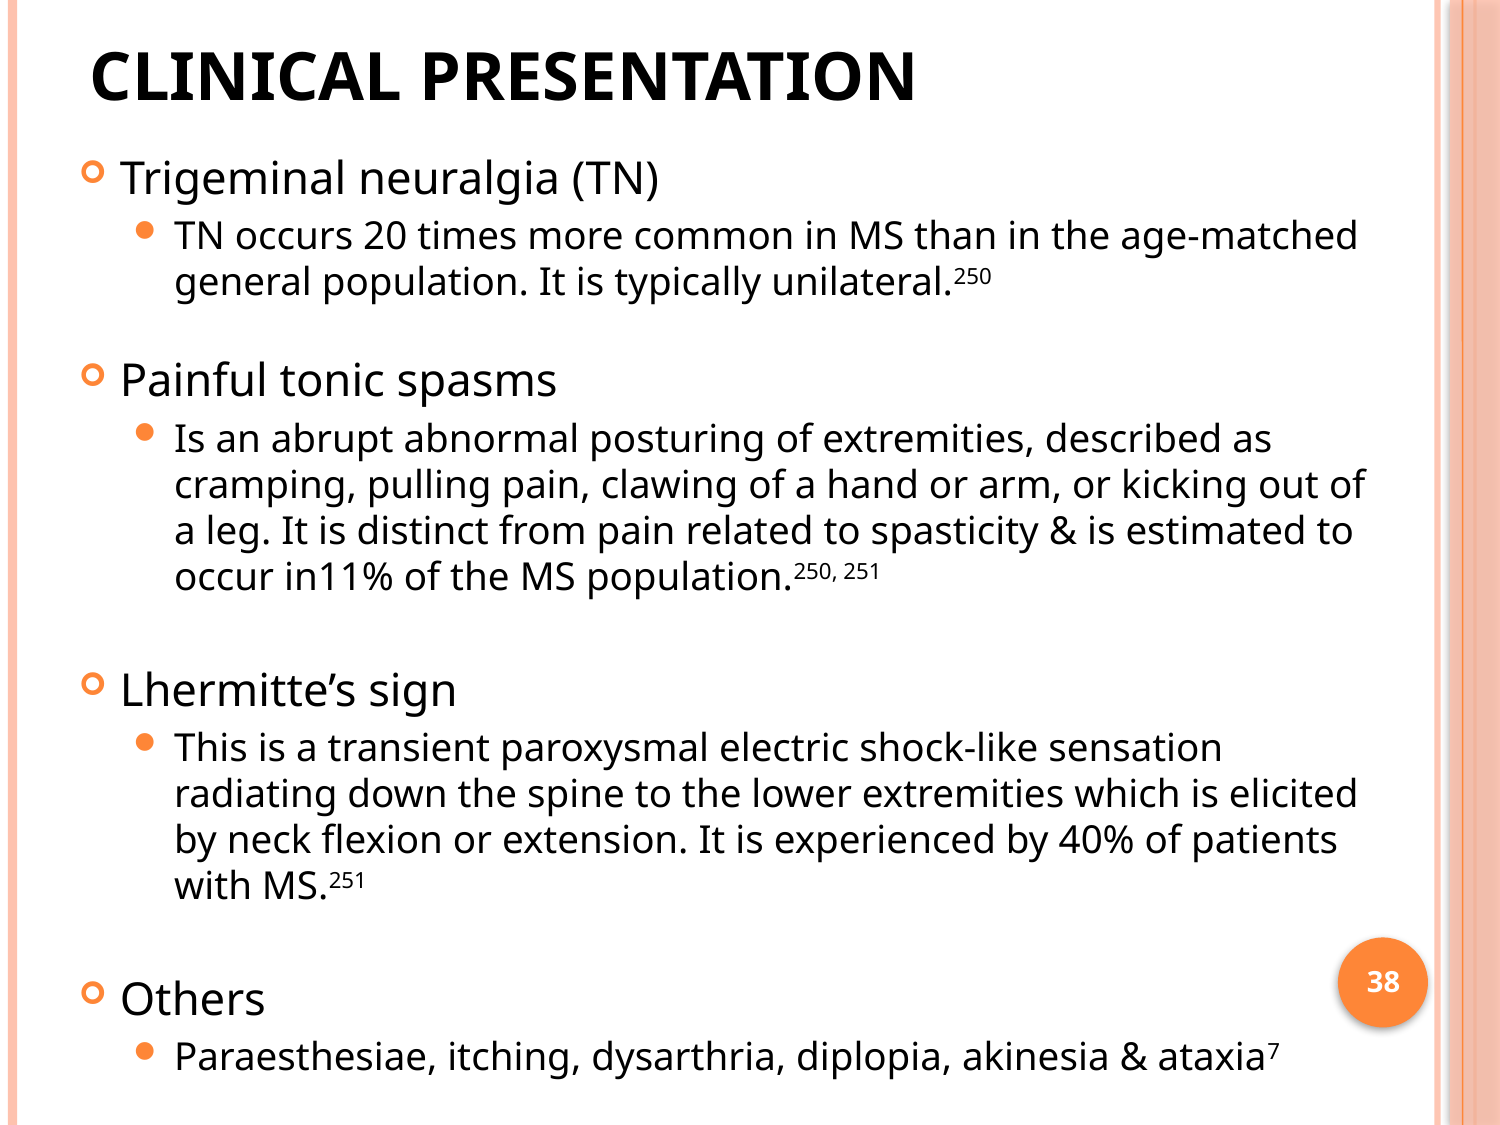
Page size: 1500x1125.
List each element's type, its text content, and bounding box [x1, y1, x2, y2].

title Clinical presentation [75, 18, 1300, 122]
slide_number 38 [1333, 940, 1434, 1027]
list Trigeminal neuralgia (TN) TN occurs 20 times more common in MS than in the age-matched general population. It is typically unilateral.250 Painful tonic spasms Is an abrupt abnormal posturing of extremities, described as cramping, pulling pain, clawing of a hand or arm, or kicking out of a leg. It is distinct from pain related to spasticity & is estimated to occur in11% of the MS population.250, 251 Lhermitte’s sign This is a transient paroxysmal electric shock-like sensation radiating down the spine to the lower extremities which is elicited by neck flexion or extension. It is experienced by 40% of patients with MS.251 Others Paraesthesiae, itching, dysarthria, diplopia, akinesia & ataxia7 [64, 141, 1396, 1103]
